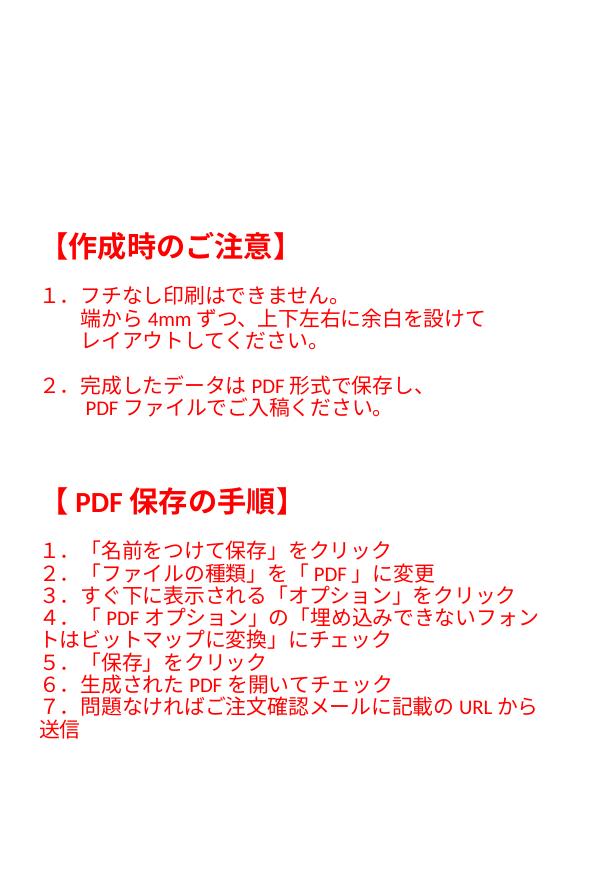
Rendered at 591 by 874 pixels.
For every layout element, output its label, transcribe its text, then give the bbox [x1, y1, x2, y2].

title 【作成時のご注意】 １．フチなし印刷はできません。 端から4mmずつ、上下左右に余白を設けて レイアウトしてください。 ２．完成したデータはPDF形式で保存し、 PDFファイルでご入稿ください。 【PDF保存の手順】 １．「名前をつけて保存」をクリック ２．「ファイルの種類」を「PDF」に変更 ３．すぐ下に表示される「オプション」をクリック ４．「PDFオプション」の「埋め込みできないフォントはビットマップに変換」にチェック ５．「保存」をクリック ６．生成されたPDFを開いてチェック ７．問題なければご注文確認メールに記載のURLから送信 [24, 67, 568, 775]
